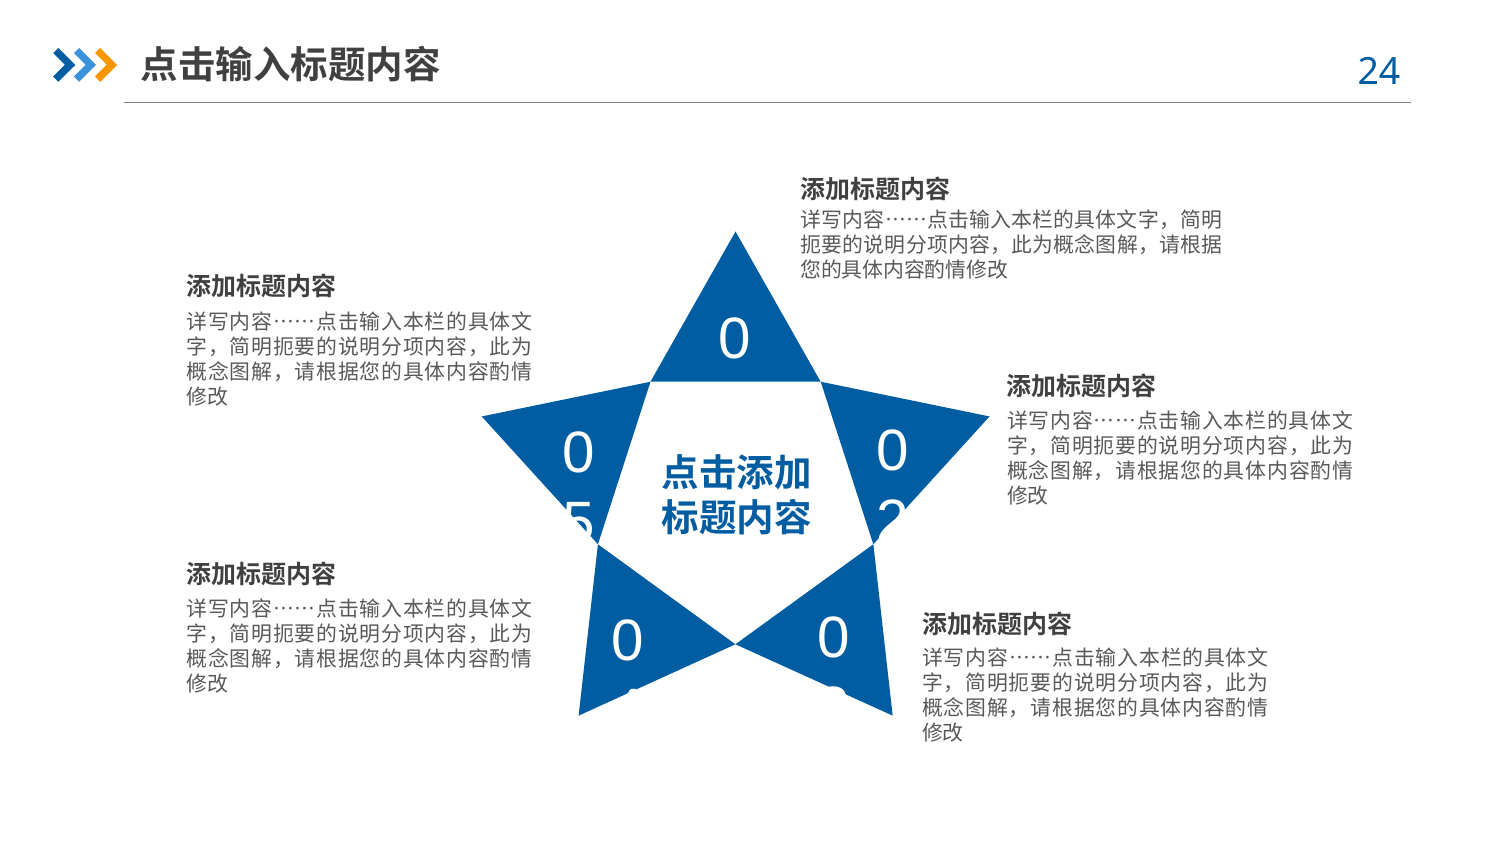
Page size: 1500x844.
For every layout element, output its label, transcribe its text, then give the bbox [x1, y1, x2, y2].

text_box 详写内容……点击输入本栏的具体文字，简明扼要的说明分项内容，此为概念图解，请根据您的具体内容酌情修改 [1007, 407, 1354, 508]
text_box 添加标题内容 [922, 608, 1130, 639]
text_box [650, 231, 821, 382]
text_box 02 [863, 412, 923, 553]
text_box 详写内容……点击输入本栏的具体文字，简明扼要的说明分项内容，此为概念图解，请根据您的具体内容酌情修改 [922, 644, 1269, 745]
text_box 03 [804, 599, 864, 740]
text_box 详写内容……点击输入本栏的具体文字，简明扼要的说明分项内容，此为概念图解，请根据您的具体内容酌情修改 [800, 206, 1223, 282]
text_box [578, 551, 735, 716]
text_box 添加标题内容 [186, 270, 364, 301]
text_box [481, 381, 651, 514]
text_box 添加标题内容 [800, 173, 1008, 204]
text_box 01 [705, 300, 765, 441]
text_box [820, 381, 990, 513]
text_box 点击输入标题内容 [140, 32, 491, 95]
text_box 05 [549, 414, 608, 555]
text_box 添加标题内容 [1006, 370, 1214, 401]
text_box 04 [598, 601, 657, 742]
text_box [735, 551, 893, 716]
text_box 点击添加标题内容 [655, 449, 819, 540]
text_box 详写内容……点击输入本栏的具体文字，简明扼要的说明分项内容，此为概念图解，请根据您的具体内容酌情修改 [186, 308, 533, 409]
text_box 详写内容……点击输入本栏的具体文字，简明扼要的说明分项内容，此为概念图解，请根据您的具体内容酌情修改 [186, 595, 533, 696]
text_box 添加标题内容 [186, 558, 384, 589]
